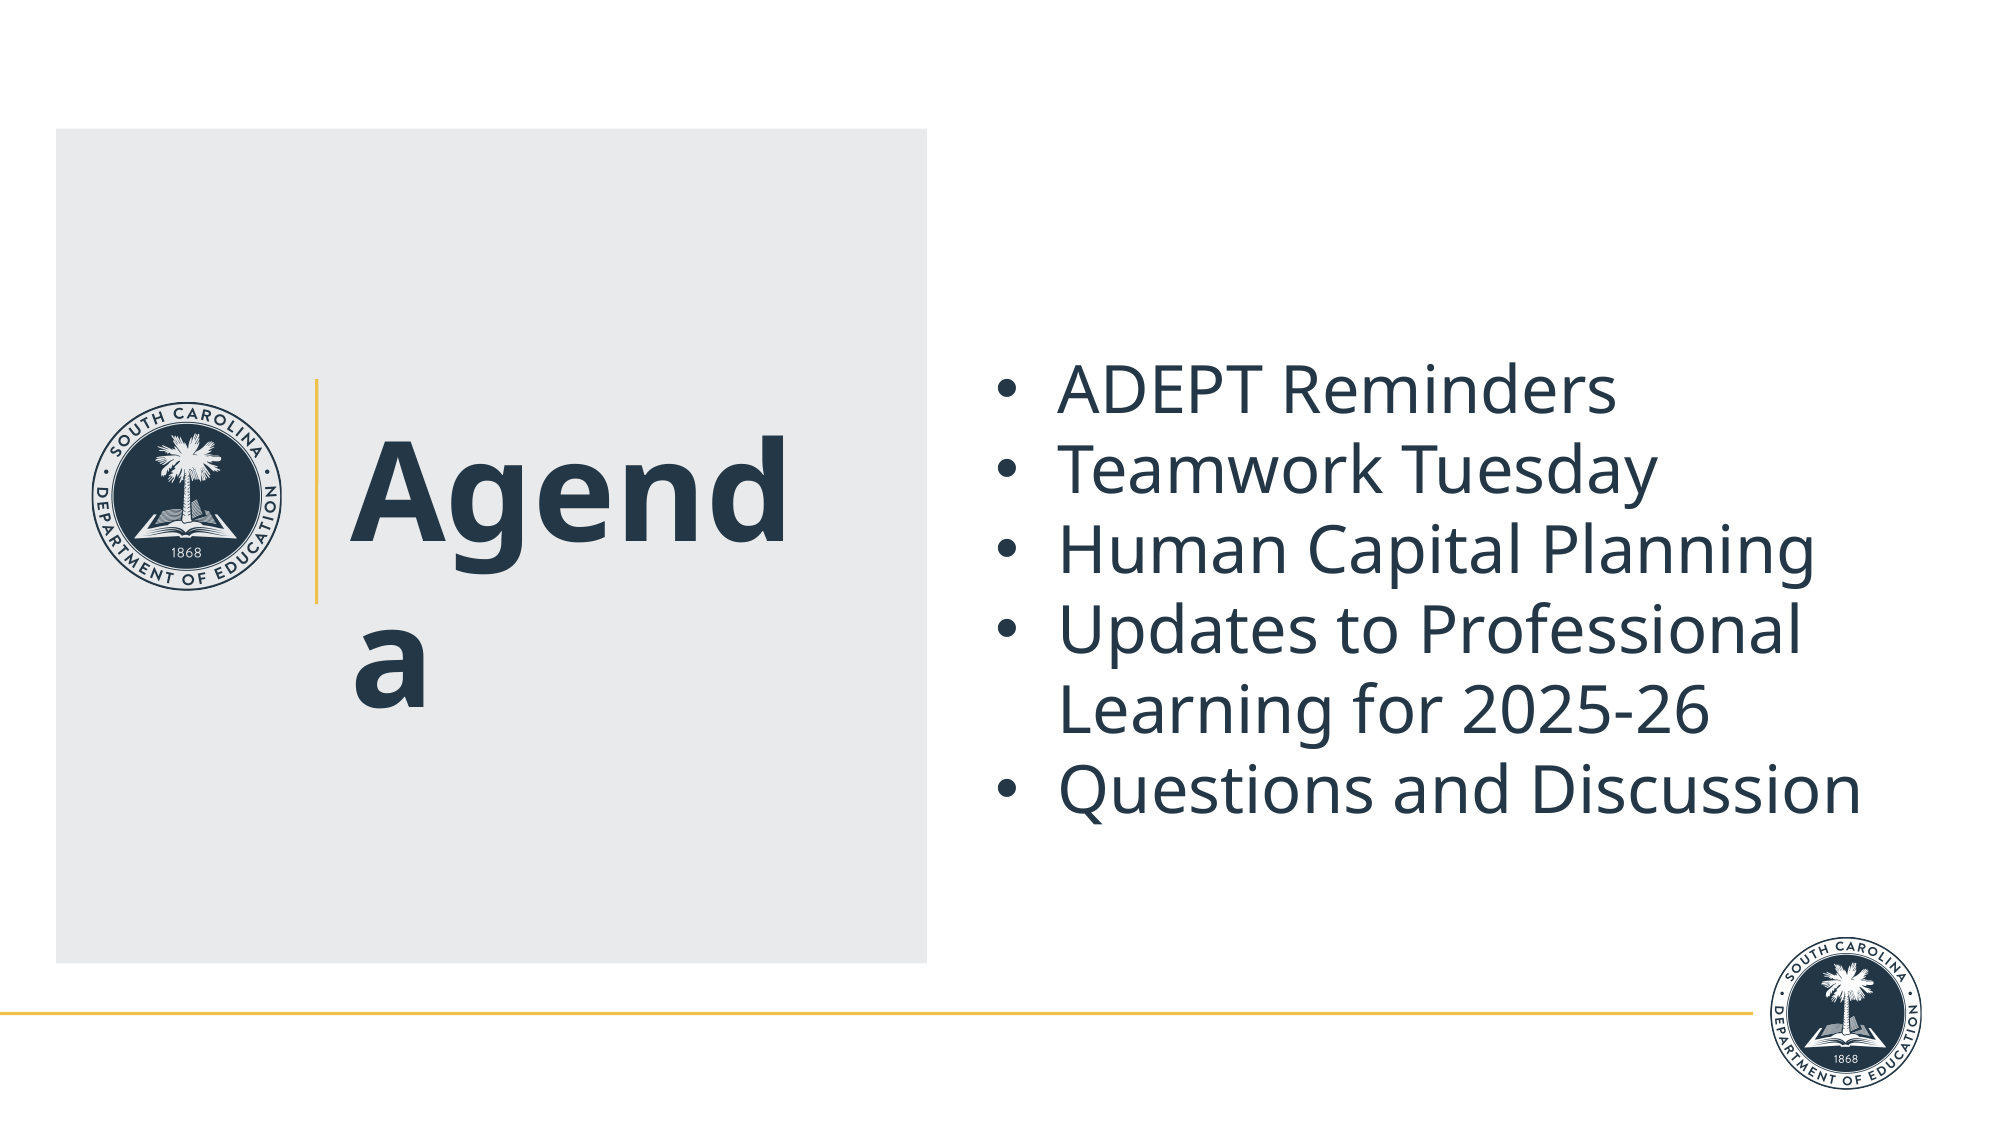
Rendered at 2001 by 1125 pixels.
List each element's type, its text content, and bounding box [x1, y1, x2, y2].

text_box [55, 0, 1470, 964]
text_box ADEPT Reminders Teamwork Tuesday Human Capital Planning Updates to Professional Learning for 2025-26 Questions and Discussion [1473, 339, 1913, 835]
text_box [1770, 937, 1922, 1090]
